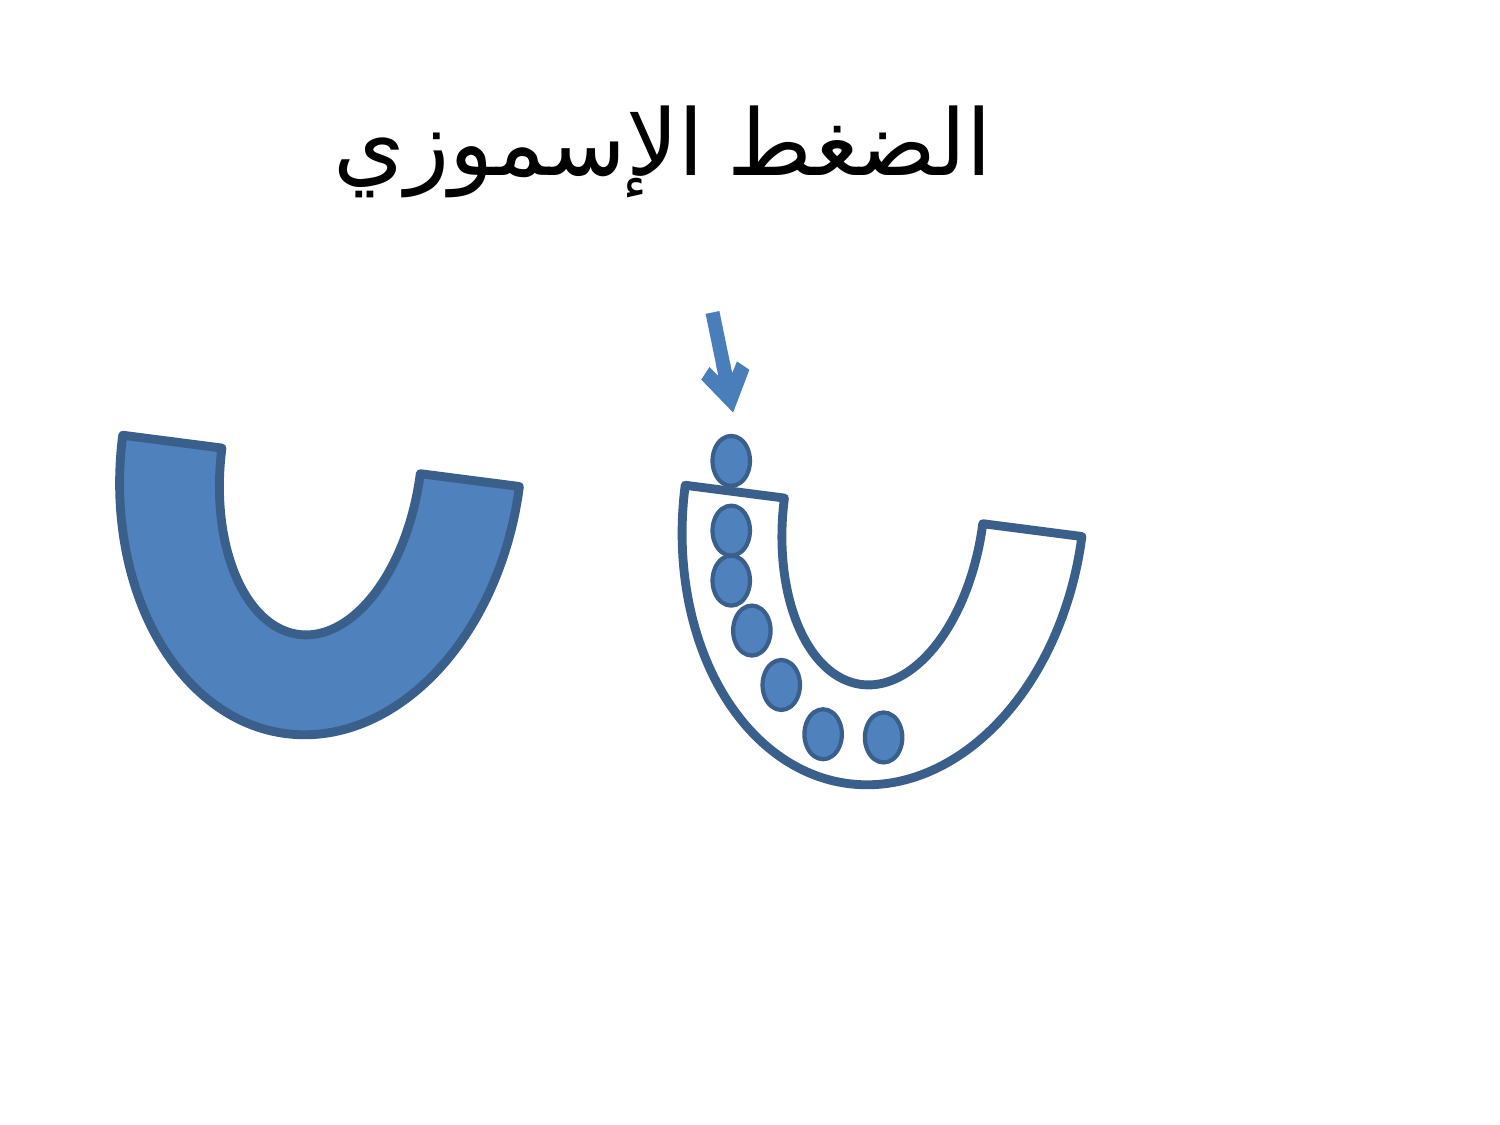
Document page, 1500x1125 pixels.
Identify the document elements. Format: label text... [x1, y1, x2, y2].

text_box [710, 556, 753, 608]
text_box [862, 710, 905, 765]
text_box [760, 657, 803, 713]
title الضغط الإسموزي [0, 45, 1350, 233]
text_box [117, 433, 522, 737]
text_box [710, 503, 753, 558]
text_box [710, 433, 753, 488]
text_box [680, 483, 1084, 787]
text_box [731, 603, 773, 658]
text_box [802, 707, 844, 762]
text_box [712, 312, 734, 413]
